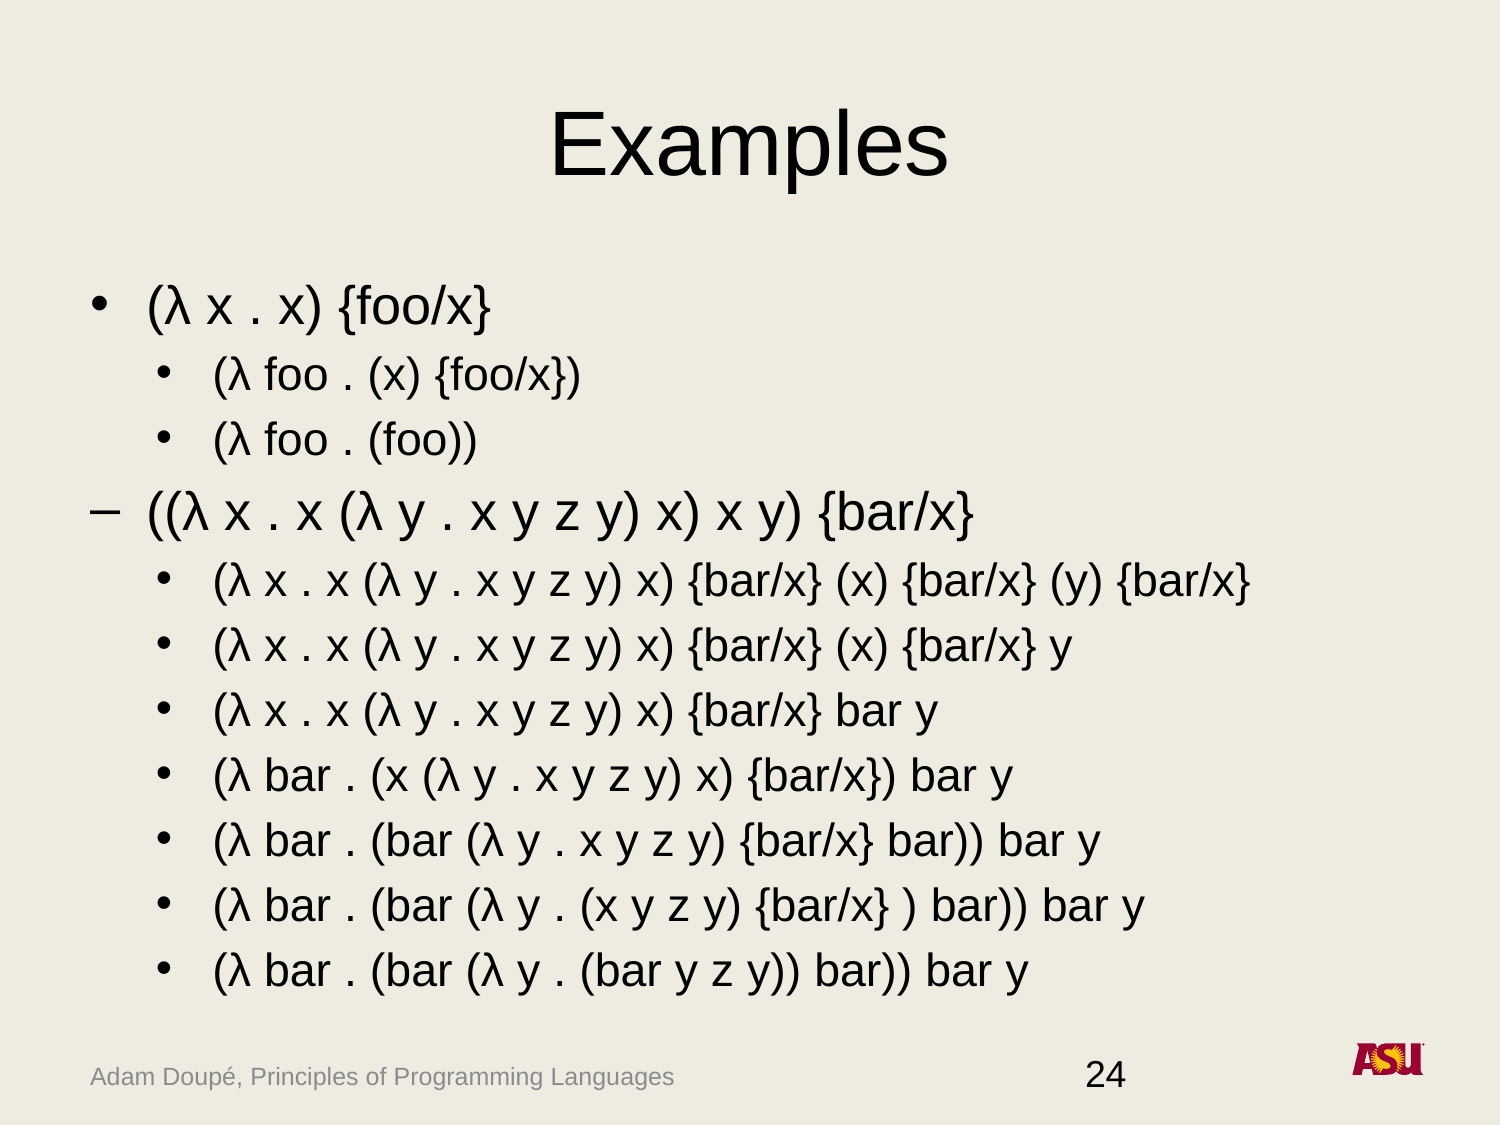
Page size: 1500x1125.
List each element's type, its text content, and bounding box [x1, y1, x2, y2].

list (λ x . x) {foo/x} (λ foo . (x) {foo/x}) (λ foo . (foo)) ((λ x . x (λ y . x y z y) x) x y) {bar/x} (λ x . x (λ y . x y z y) x) {bar/x} (x) {bar/x} (y) {bar/x} (λ x . x (λ y . x y z y) x) {bar/x} (x) {bar/x} y (λ x . x (λ y . x y z y) x) {bar/x} bar y (λ bar . (x (λ y . x y z y) x) {bar/x}) bar y (λ bar . (bar (λ y . x y z y) {bar/x} bar)) bar y (λ bar . (bar (λ y . (x y z y) {bar/x} ) bar)) bar y (λ bar . (bar (λ y . (bar y z y)) bar)) bar y [75, 262, 1425, 1005]
title Examples [75, 45, 1425, 233]
slide_number 24 [1070, 1042, 1421, 1103]
